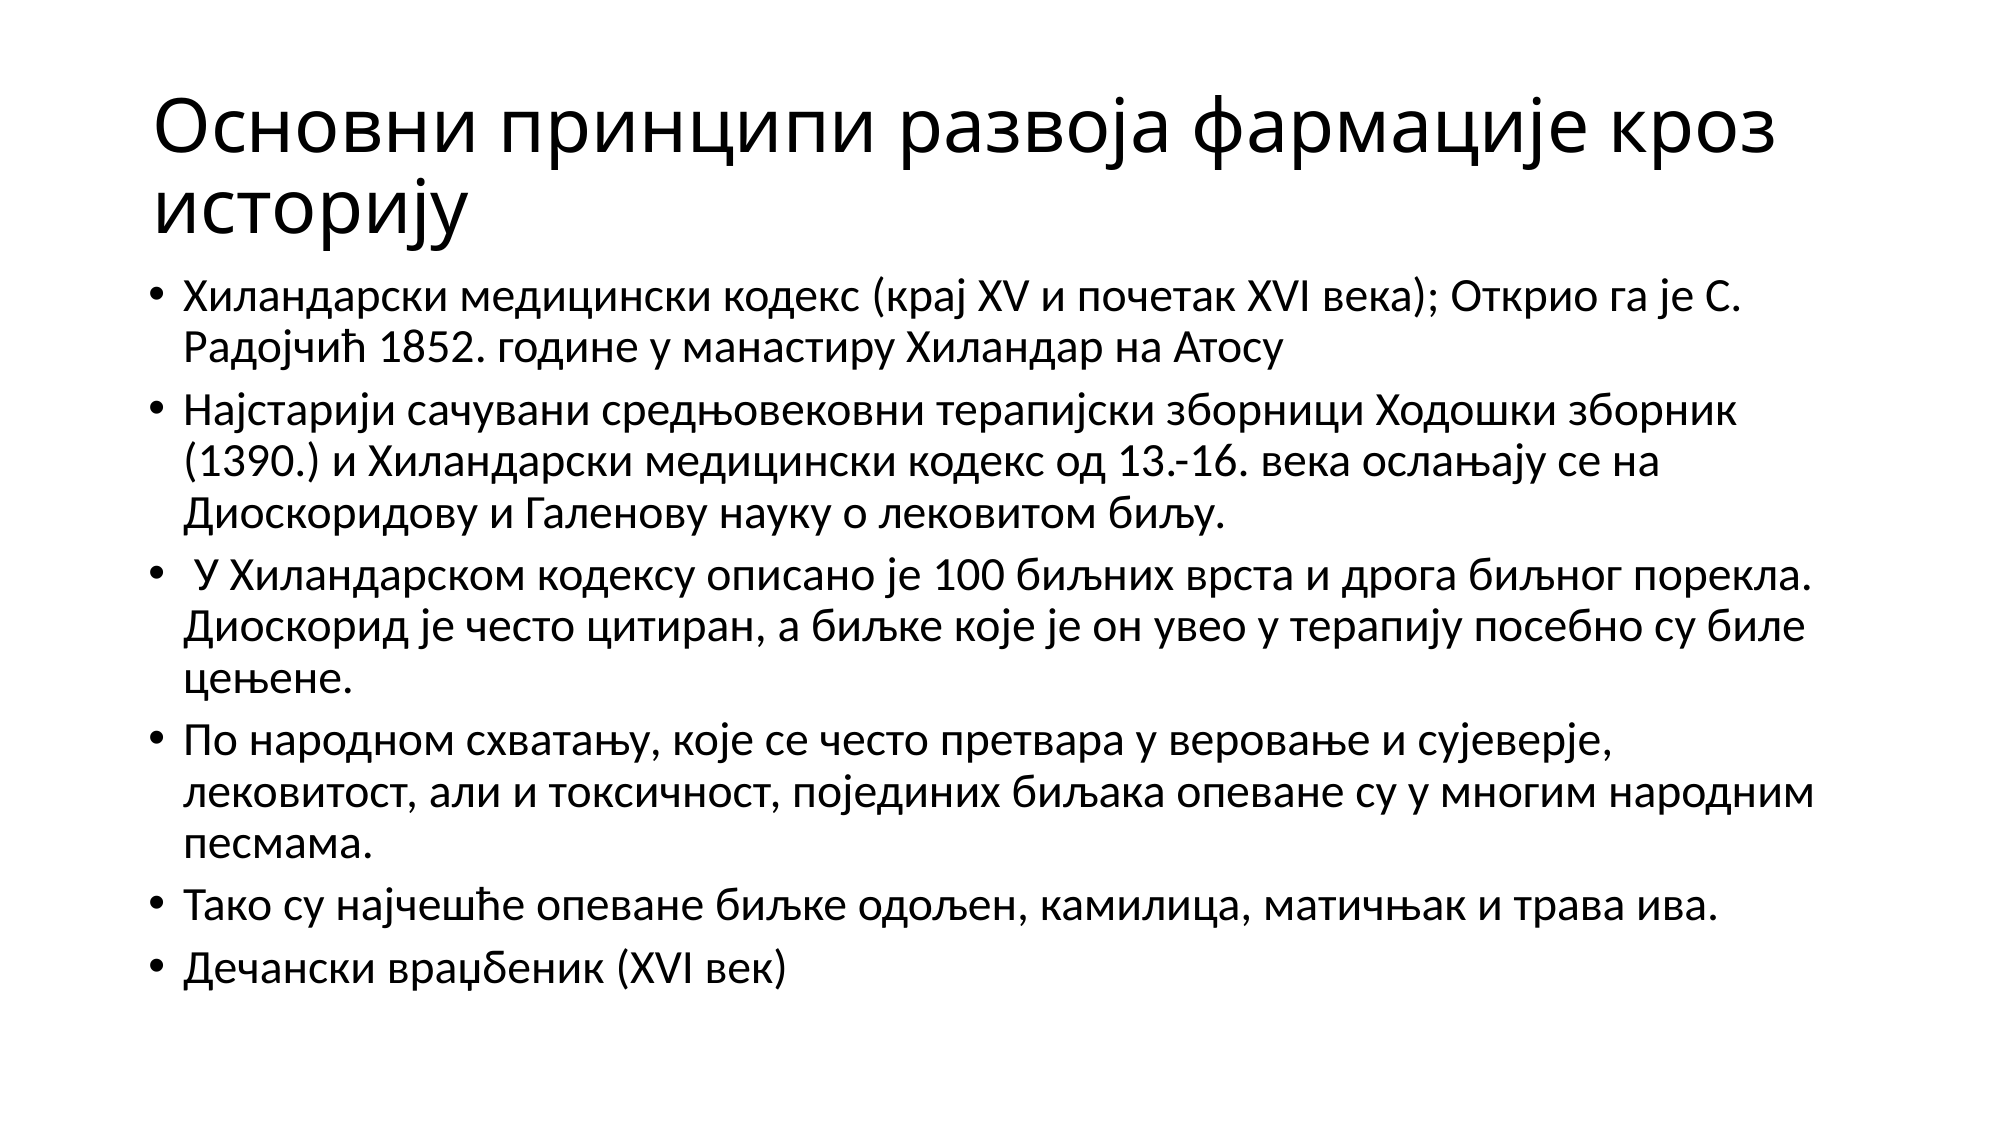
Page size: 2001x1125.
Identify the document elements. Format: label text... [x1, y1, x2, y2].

list Хиландарски медицински кодекс (крај XV и почетак XVI века); Открио га је С. Радојчић 1852. године у манастиру Хиландар на Атосу Најстарији сачувани средњовековни терапијски зборници Ходошки зборник (1390.) и Хиландарски медицински кодекс од 13.-16. века ослањају се на Диоскоридову и Галенову науку о лековитом биљу. У Хиландарском кодексу описано је 100 биљних врста и дрога биљног порекла. Диоскорид је често цитиран, а биљке које је он увео у терапију посебно су биле цењене. По народном схватању, које се често претвара у веровање и сујеверје, лековитост, али и токсичност, појединих биљака опеване су у многим народним песмама. Тако су најчешће опеване биљке одољен, камилица, матичњак и трава ива. Дечански враџбеник (XVI век) [133, 262, 1873, 1015]
title Основни принципи развоја фармације кроз историју [137, 59, 1863, 262]
